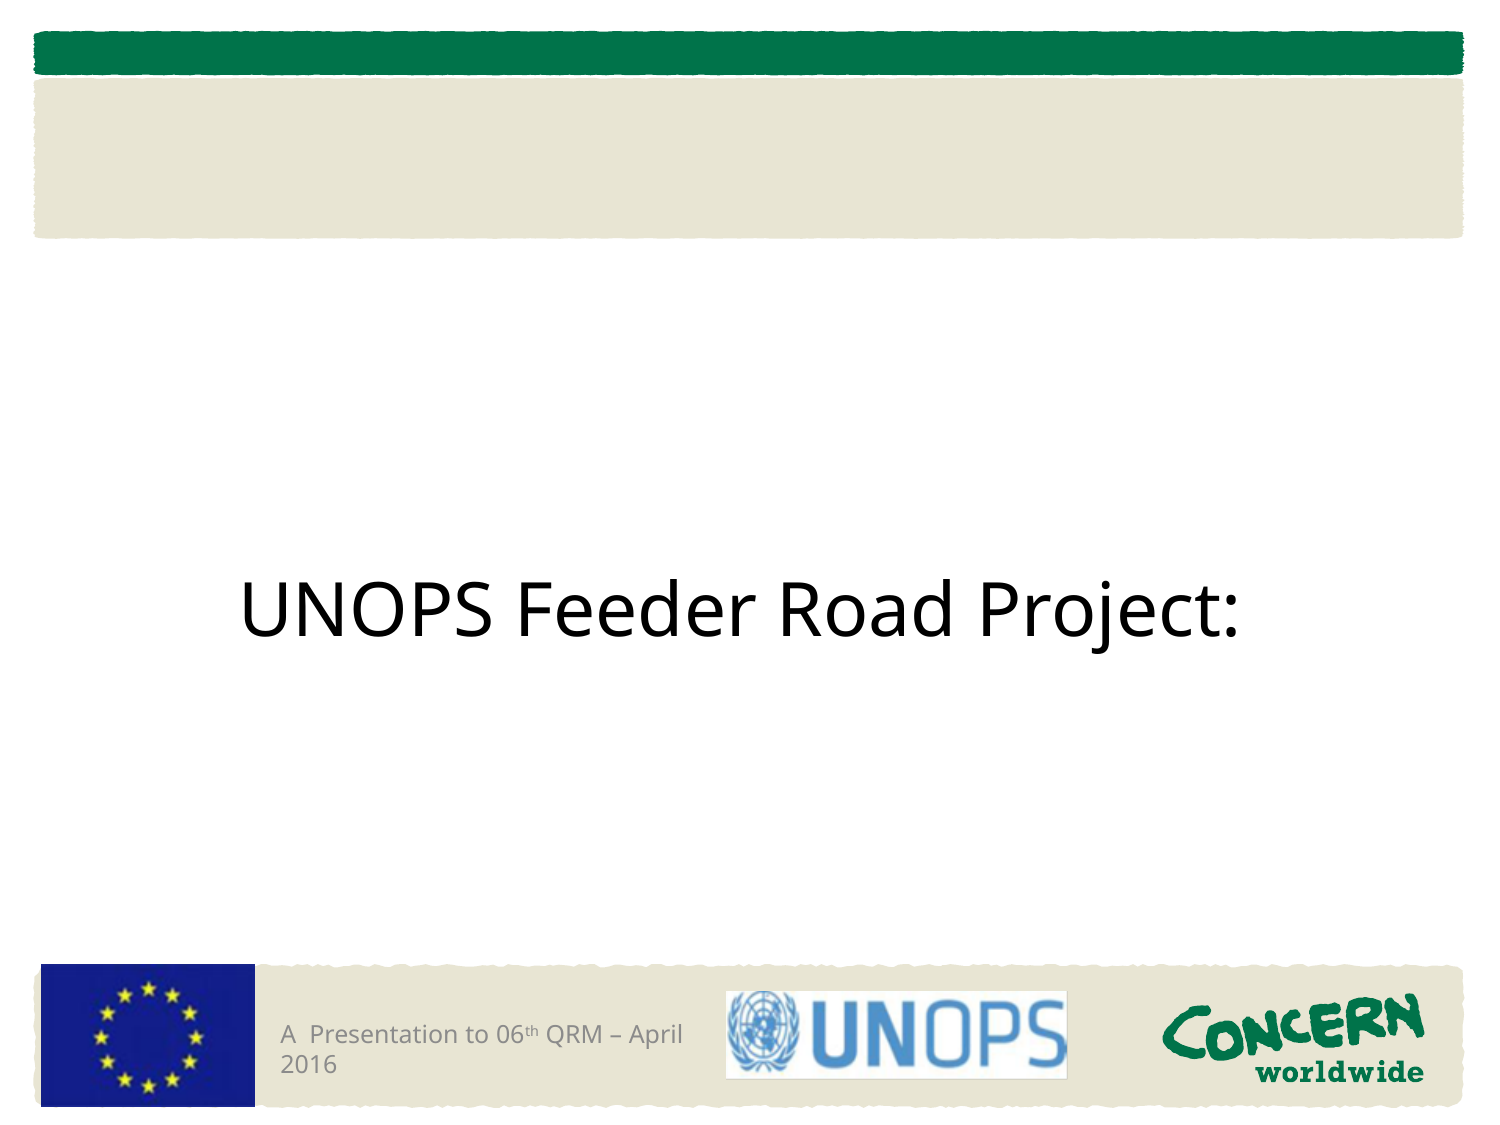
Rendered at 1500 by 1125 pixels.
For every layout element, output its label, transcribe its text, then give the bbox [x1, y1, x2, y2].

list A Presentation to 06th QRM – April 2016 [265, 1011, 720, 1071]
picture [41, 963, 255, 1108]
list UNOPS Feeder Road Project: [53, 243, 1447, 953]
picture [726, 990, 1069, 1081]
